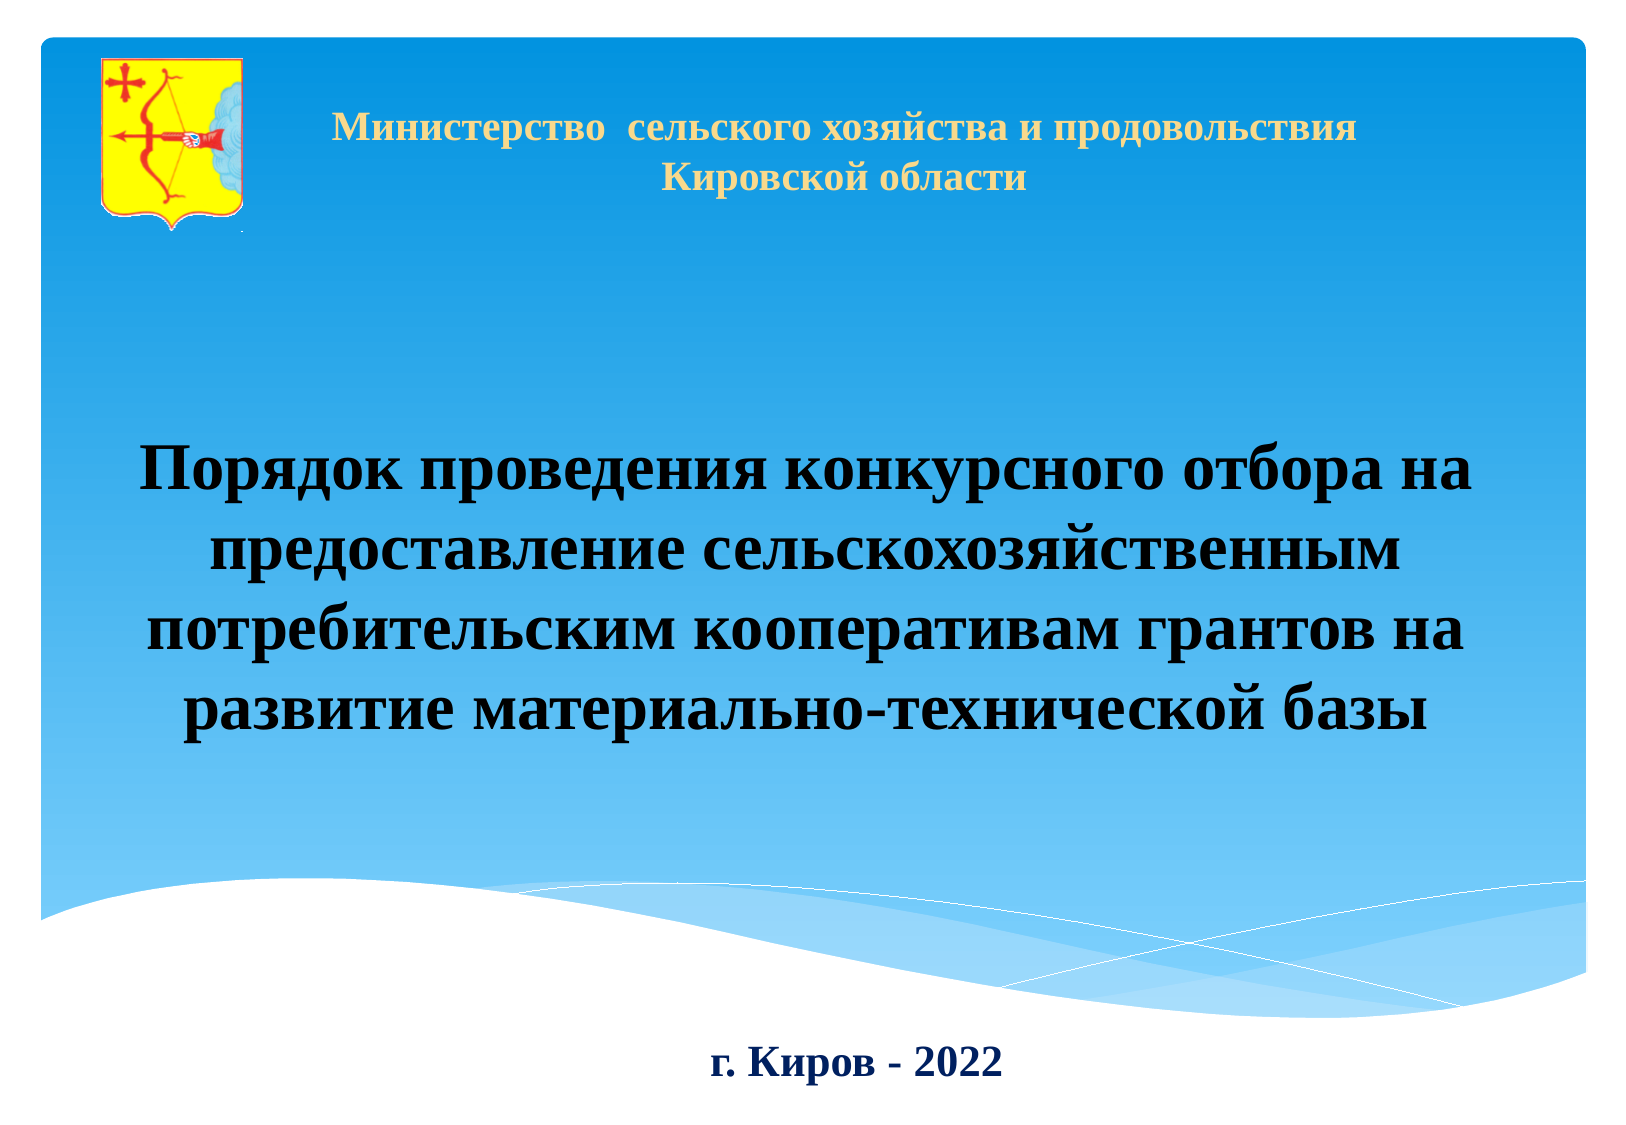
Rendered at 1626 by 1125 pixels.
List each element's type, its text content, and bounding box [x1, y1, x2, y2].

text_box Министерство сельского хозяйства и продовольствия Кировской области [249, 90, 1440, 207]
picture [101, 59, 243, 233]
title Порядок проведения конкурсного отбора на предоставление сельскохозяйственным потребительским кооперативам грантов на развитие материально-технической базы [103, 479, 1510, 752]
subtitle г. Киров - 2022 [620, 1023, 1094, 1094]
